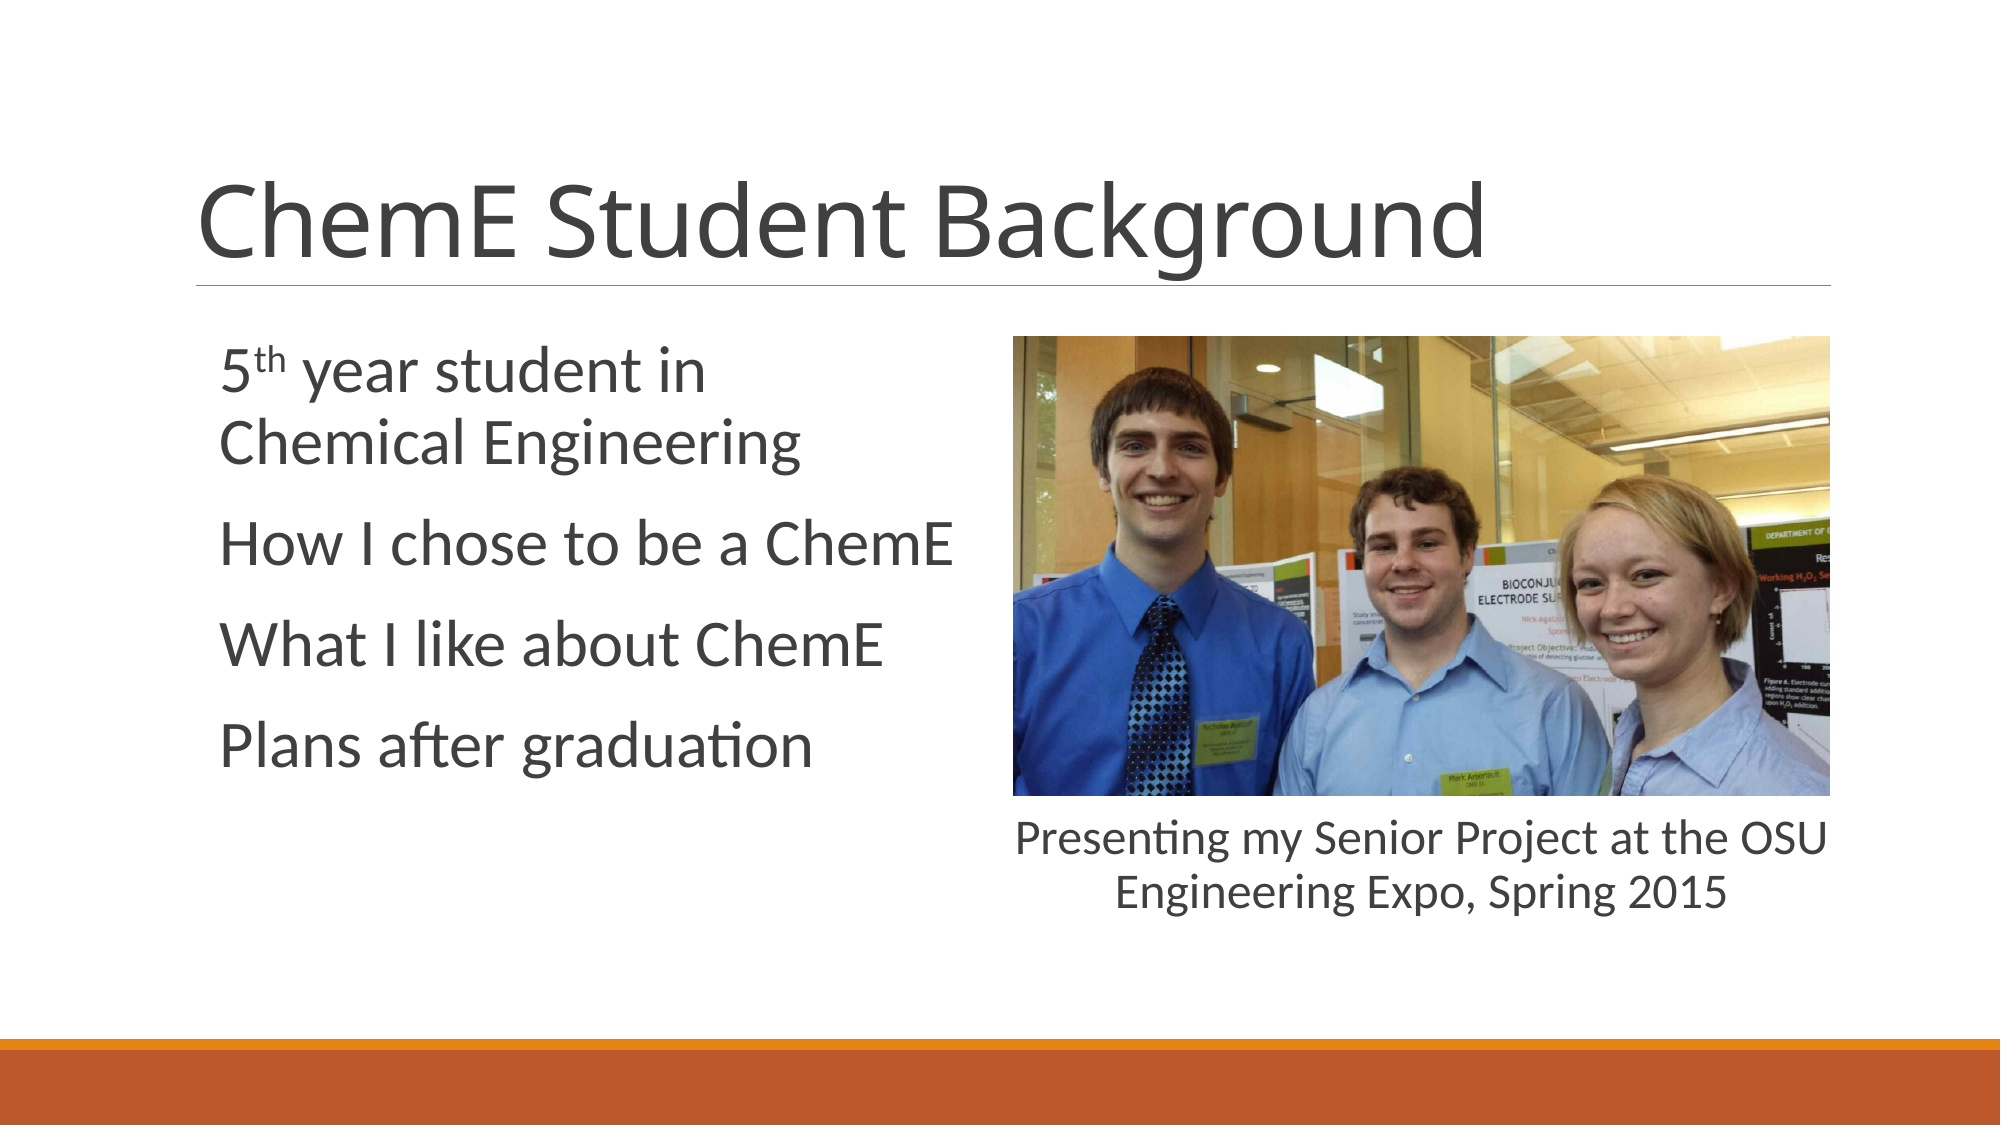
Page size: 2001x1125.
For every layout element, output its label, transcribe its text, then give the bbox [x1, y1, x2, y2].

picture [1012, 335, 1831, 796]
title ChemE Student Background [180, 47, 1830, 285]
text_box 5th year student in Chemical Engineering How I chose to be a ChemE What I like about ChemE Plans after graduation [204, 327, 963, 988]
list Presenting my Senior Project at the OSU Engineering Expo, Spring 2015 [1013, 803, 1830, 975]
